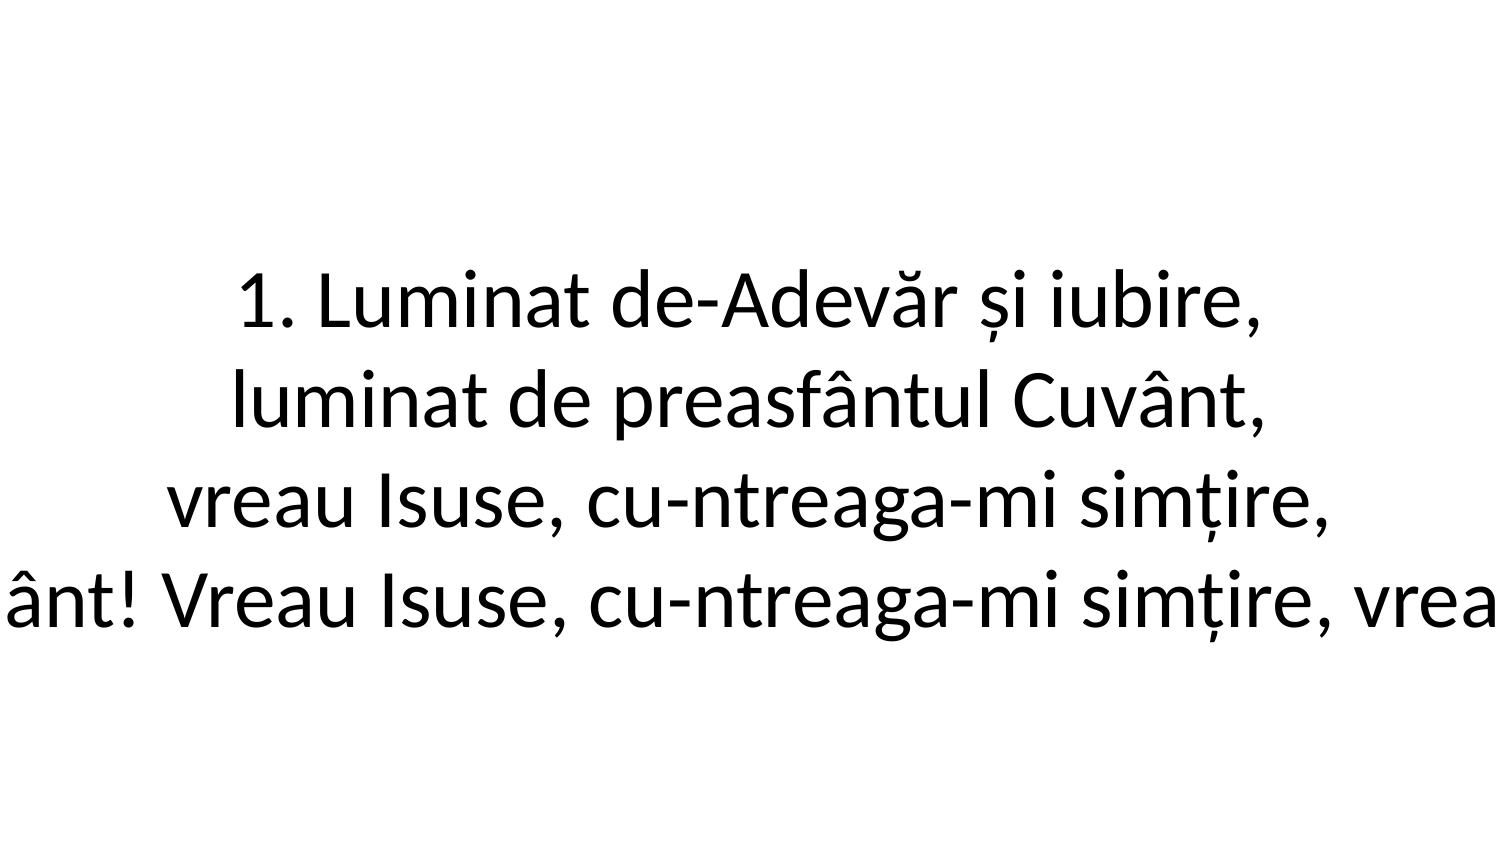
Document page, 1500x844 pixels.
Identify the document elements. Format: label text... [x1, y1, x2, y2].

text_box 1. Luminat de-Adevăr și iubire, luminat de preasfântul Cuvânt, vreau Isuse, cu-ntreaga-mi simțire, vreau, așa să-Ți slujesc pe pământ! Vreau Isuse, cu-ntreaga-mi simțire, vreau, așa să-Ți slujesc pe pământ! [0, 192, 1500, 652]
